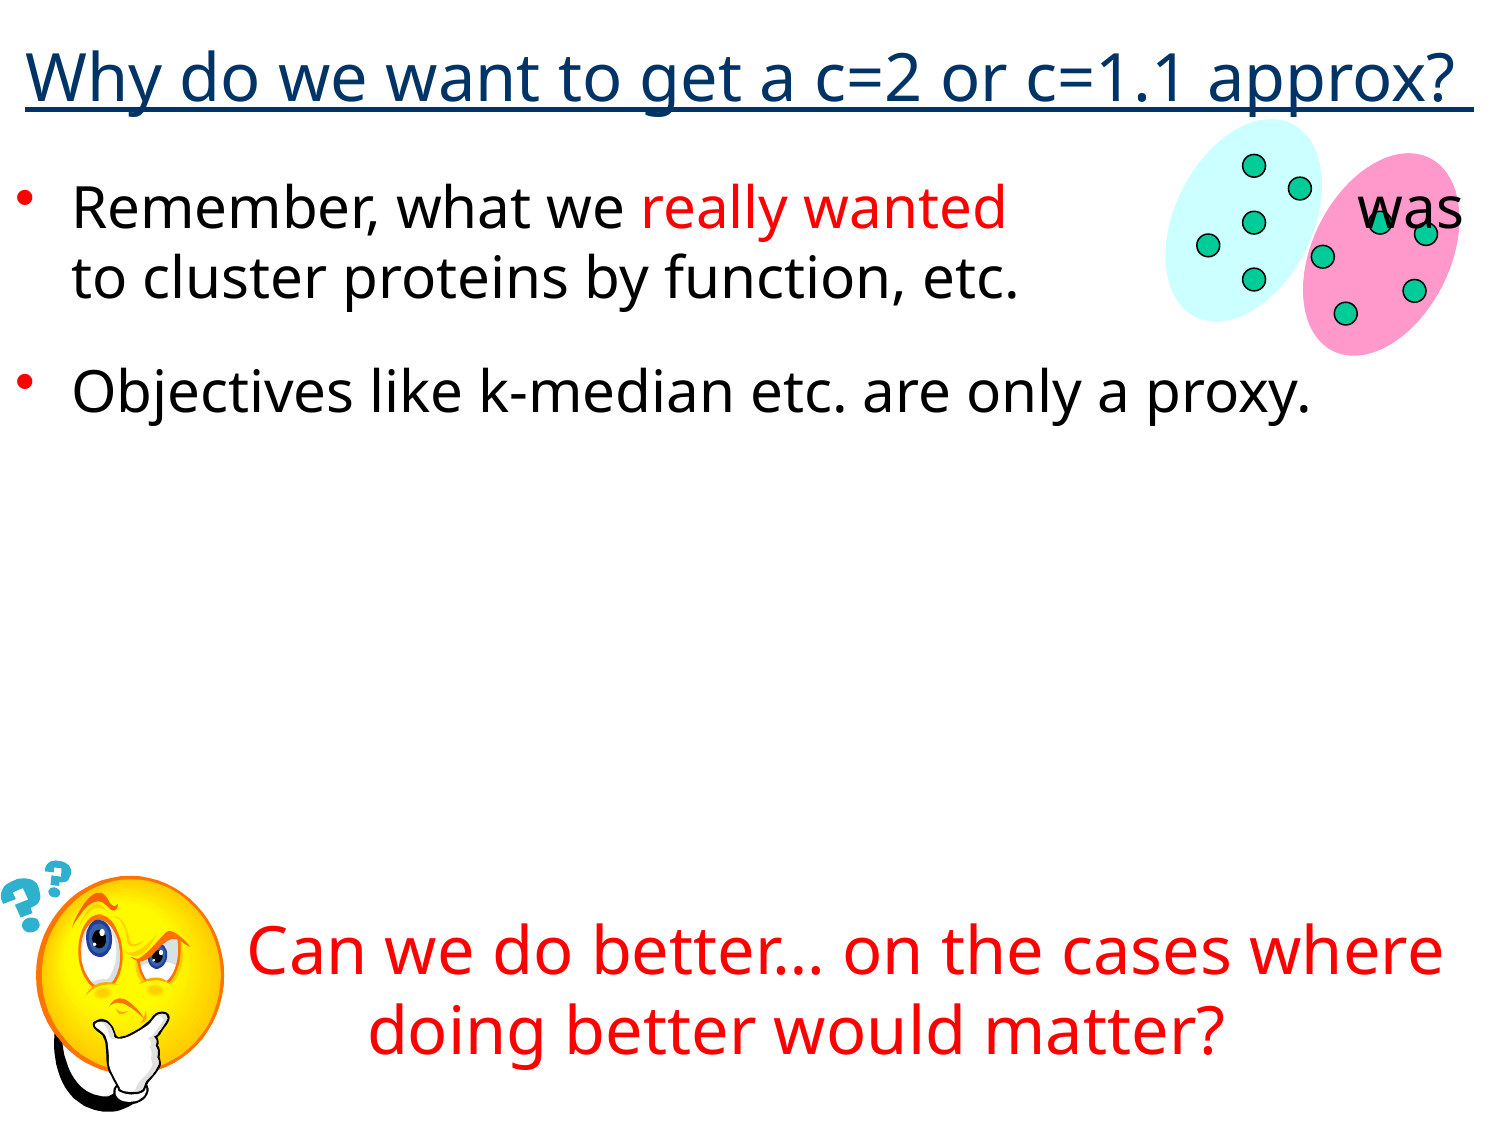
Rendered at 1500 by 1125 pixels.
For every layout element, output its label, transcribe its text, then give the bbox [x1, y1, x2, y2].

text_box Why do we want to get a c=2 or c=1.1 approx? [0, 12, 1500, 138]
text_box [1174, 112, 1451, 363]
list Remember, what we really wanted was to cluster proteins by function, etc. Objectives like k-median etc. are only a proxy. [0, 162, 1500, 858]
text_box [0, 859, 1500, 1113]
